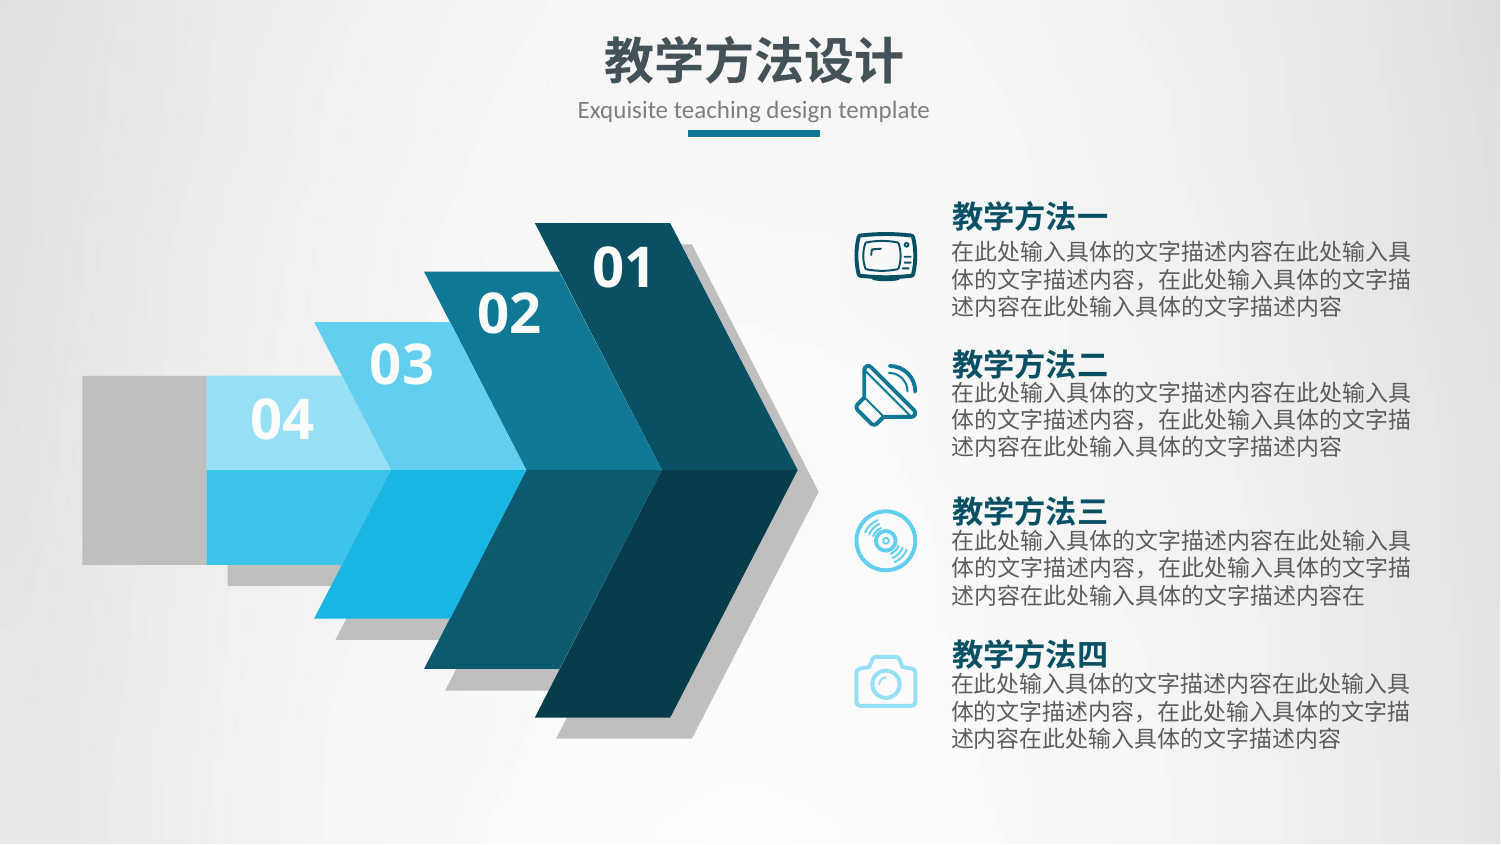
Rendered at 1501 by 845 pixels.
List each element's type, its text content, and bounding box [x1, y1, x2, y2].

text_box Exquisite teaching design template [566, 88, 943, 130]
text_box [936, 627, 1435, 761]
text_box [936, 190, 1435, 329]
picture [0, 0, 1501, 844]
title 教学方法设计 [230, 0, 1279, 120]
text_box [936, 338, 1435, 470]
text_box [82, 223, 819, 739]
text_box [854, 363, 918, 427]
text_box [854, 232, 918, 282]
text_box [854, 509, 918, 573]
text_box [936, 484, 1435, 618]
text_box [854, 654, 918, 708]
